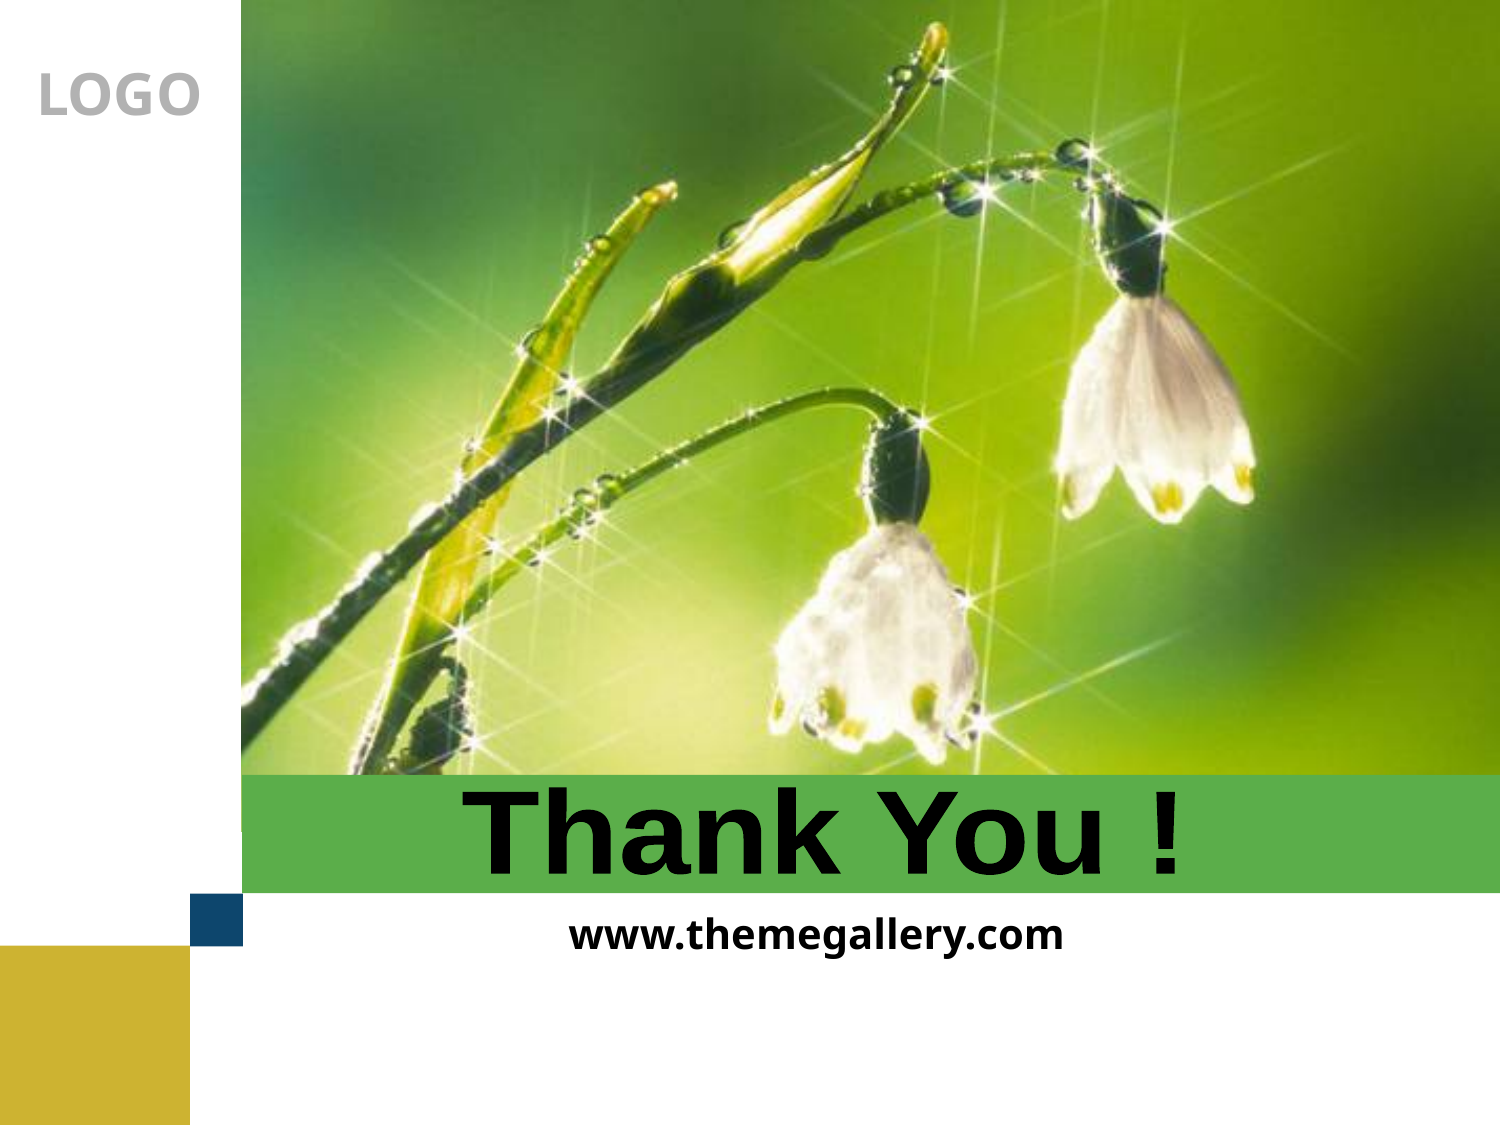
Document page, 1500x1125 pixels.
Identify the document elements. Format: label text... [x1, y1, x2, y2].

subtitle www.themegallery.com [462, 900, 1172, 947]
picture [241, 0, 1500, 832]
